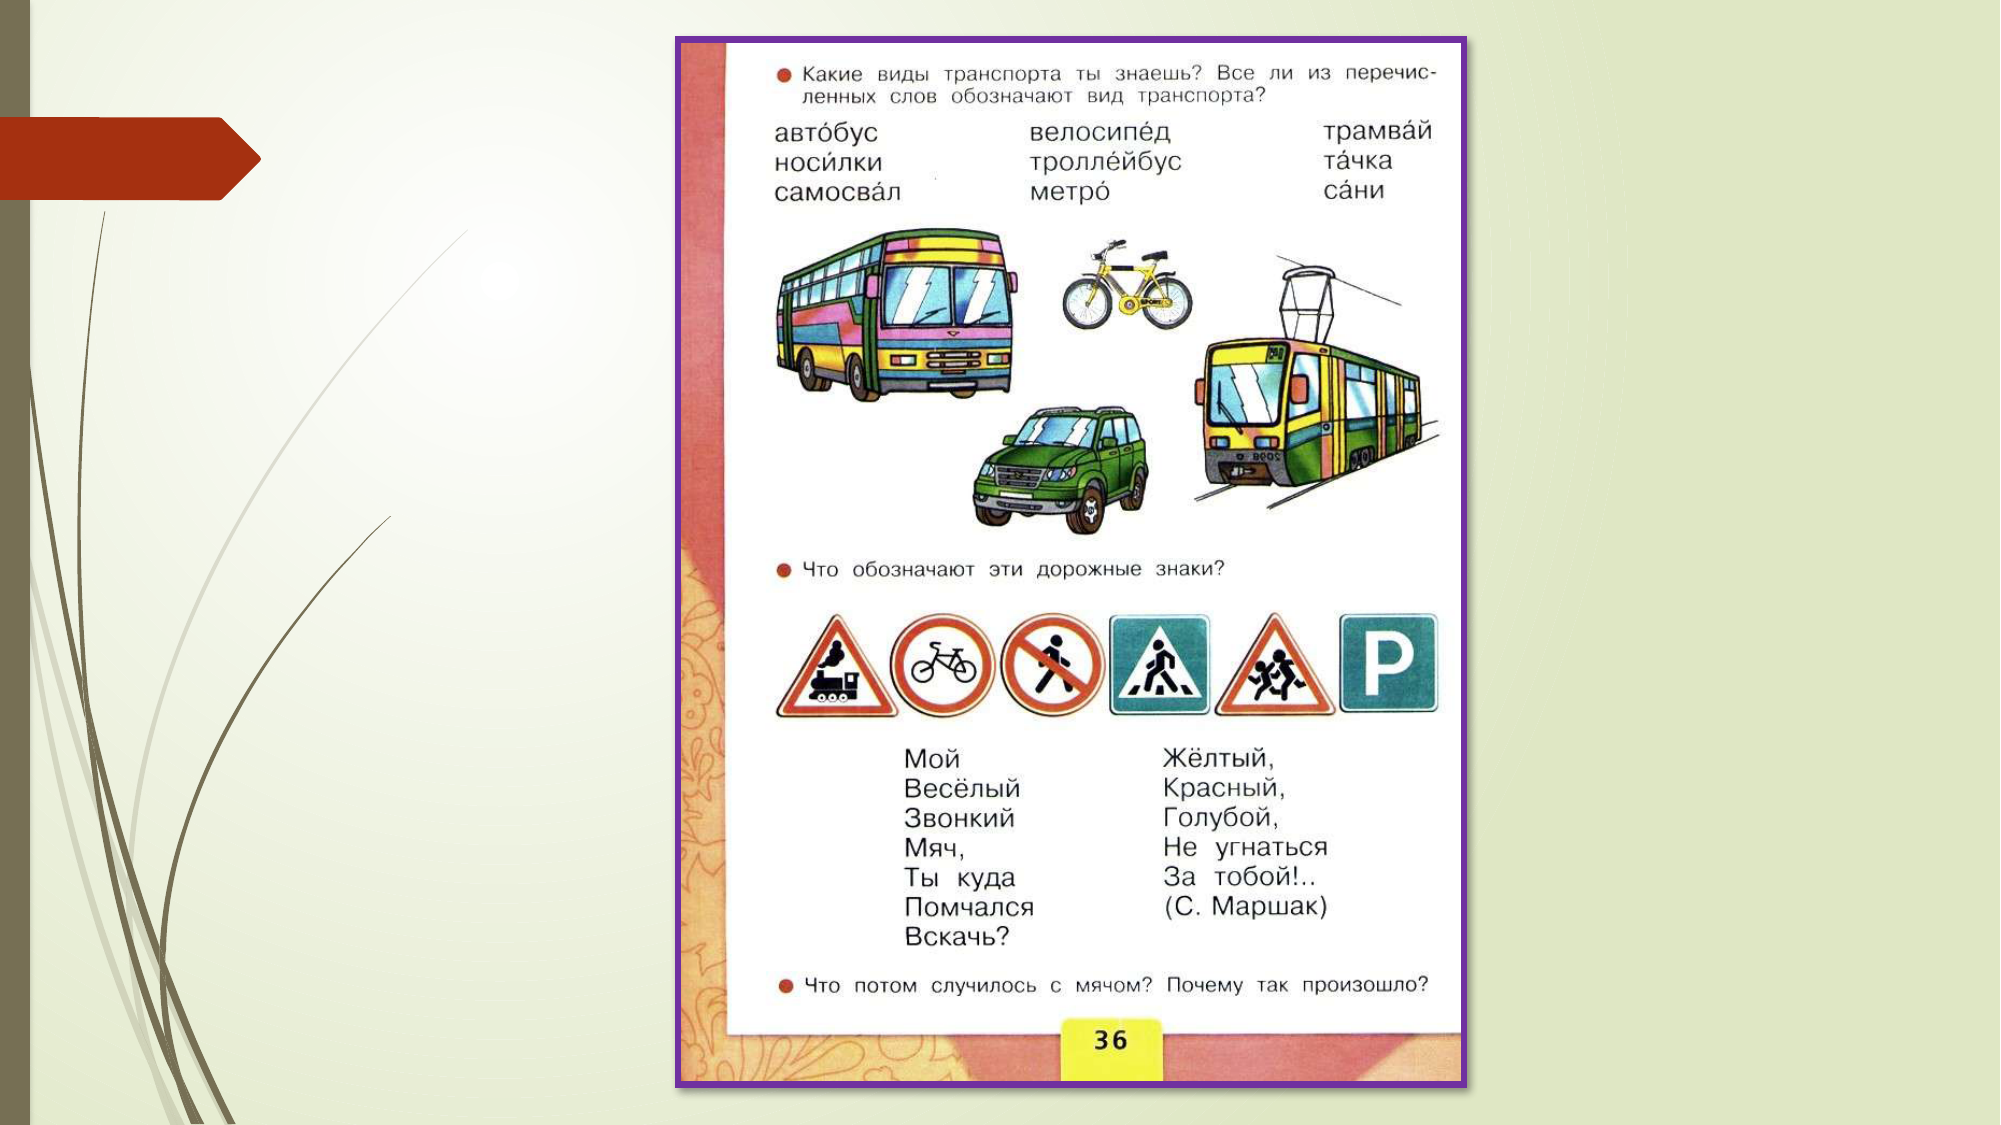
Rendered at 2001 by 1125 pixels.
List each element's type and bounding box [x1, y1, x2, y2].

picture [680, 42, 1462, 1082]
